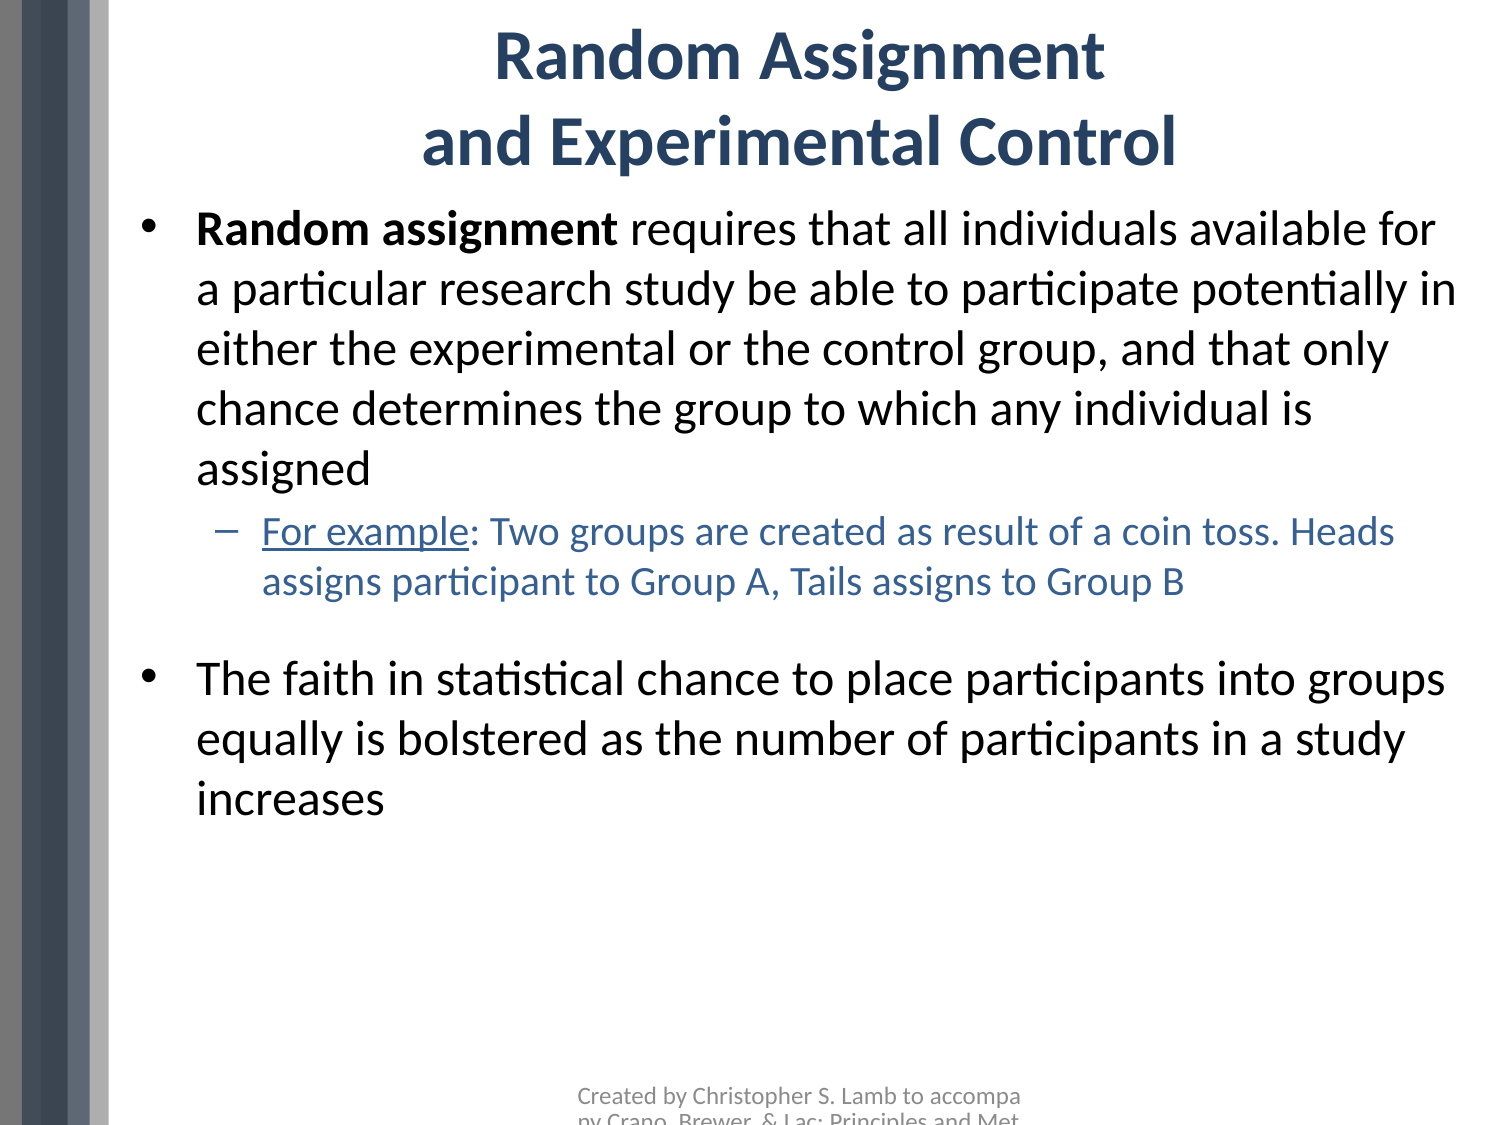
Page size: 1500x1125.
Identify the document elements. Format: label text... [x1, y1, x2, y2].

title Random Assignment and Experimental Control [125, 0, 1475, 187]
list Random assignment requires that all individuals available for a particular research study be able to participate potentially in either the experimental or the control group, and that only chance determines the group to which any individual is assigned For example: Two groups are created as result of a coin toss. Heads assigns participant to Group A, Tails assigns to Group B The faith in statistical chance to place participants into groups equally is bolstered as the number of participants in a study increases [125, 187, 1475, 1063]
footer Created by Christopher S. Lamb to accompany Crano, Brewer, & Lac: Principles and Methods of Social Research, 3rd Edition, 2015, Routledge/Taylor & Francis [562, 1065, 1038, 1125]
